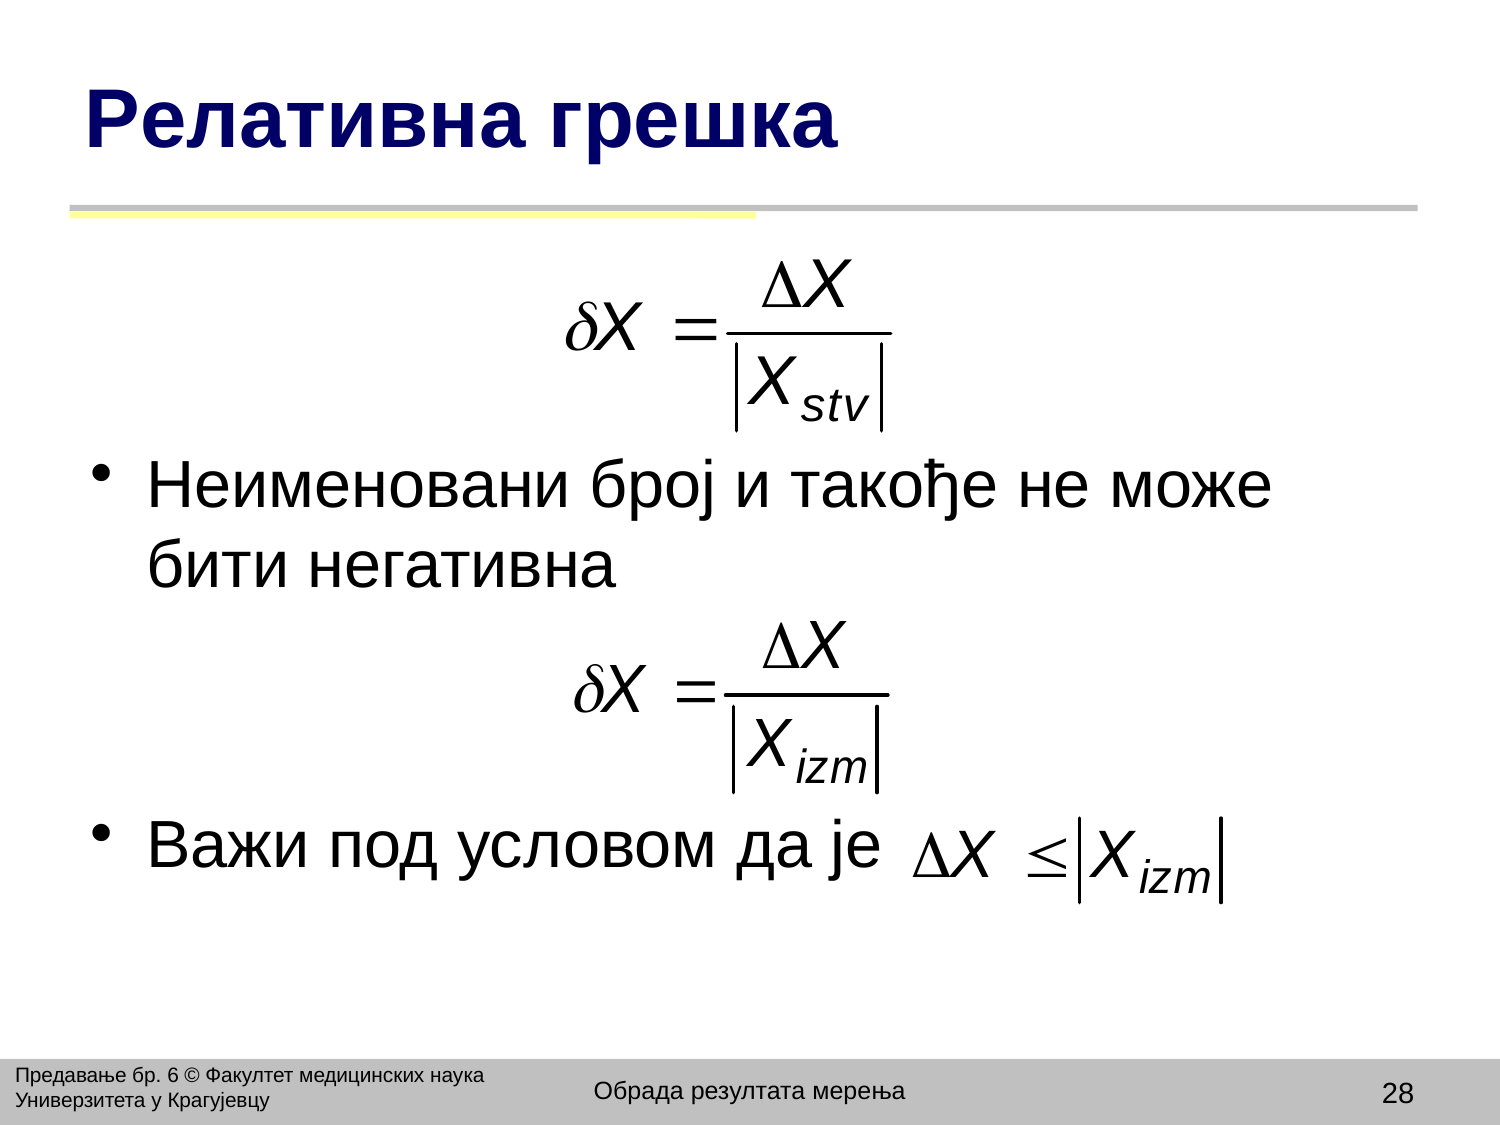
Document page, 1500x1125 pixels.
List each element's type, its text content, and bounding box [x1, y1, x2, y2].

slide_number 28 [1079, 1066, 1430, 1125]
slide_number Предавање бр. 6 © Факултет медицинских наука Универзитета у Крагујевцу [0, 1053, 631, 1108]
title Релативна грешка [69, 19, 1426, 208]
footer Обрада резултата мерења [512, 1066, 988, 1125]
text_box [898, 802, 1241, 917]
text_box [551, 233, 912, 448]
list Неименовани број и такође не може бити негативна Важи под условом да је [74, 246, 1426, 1023]
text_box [560, 595, 902, 808]
